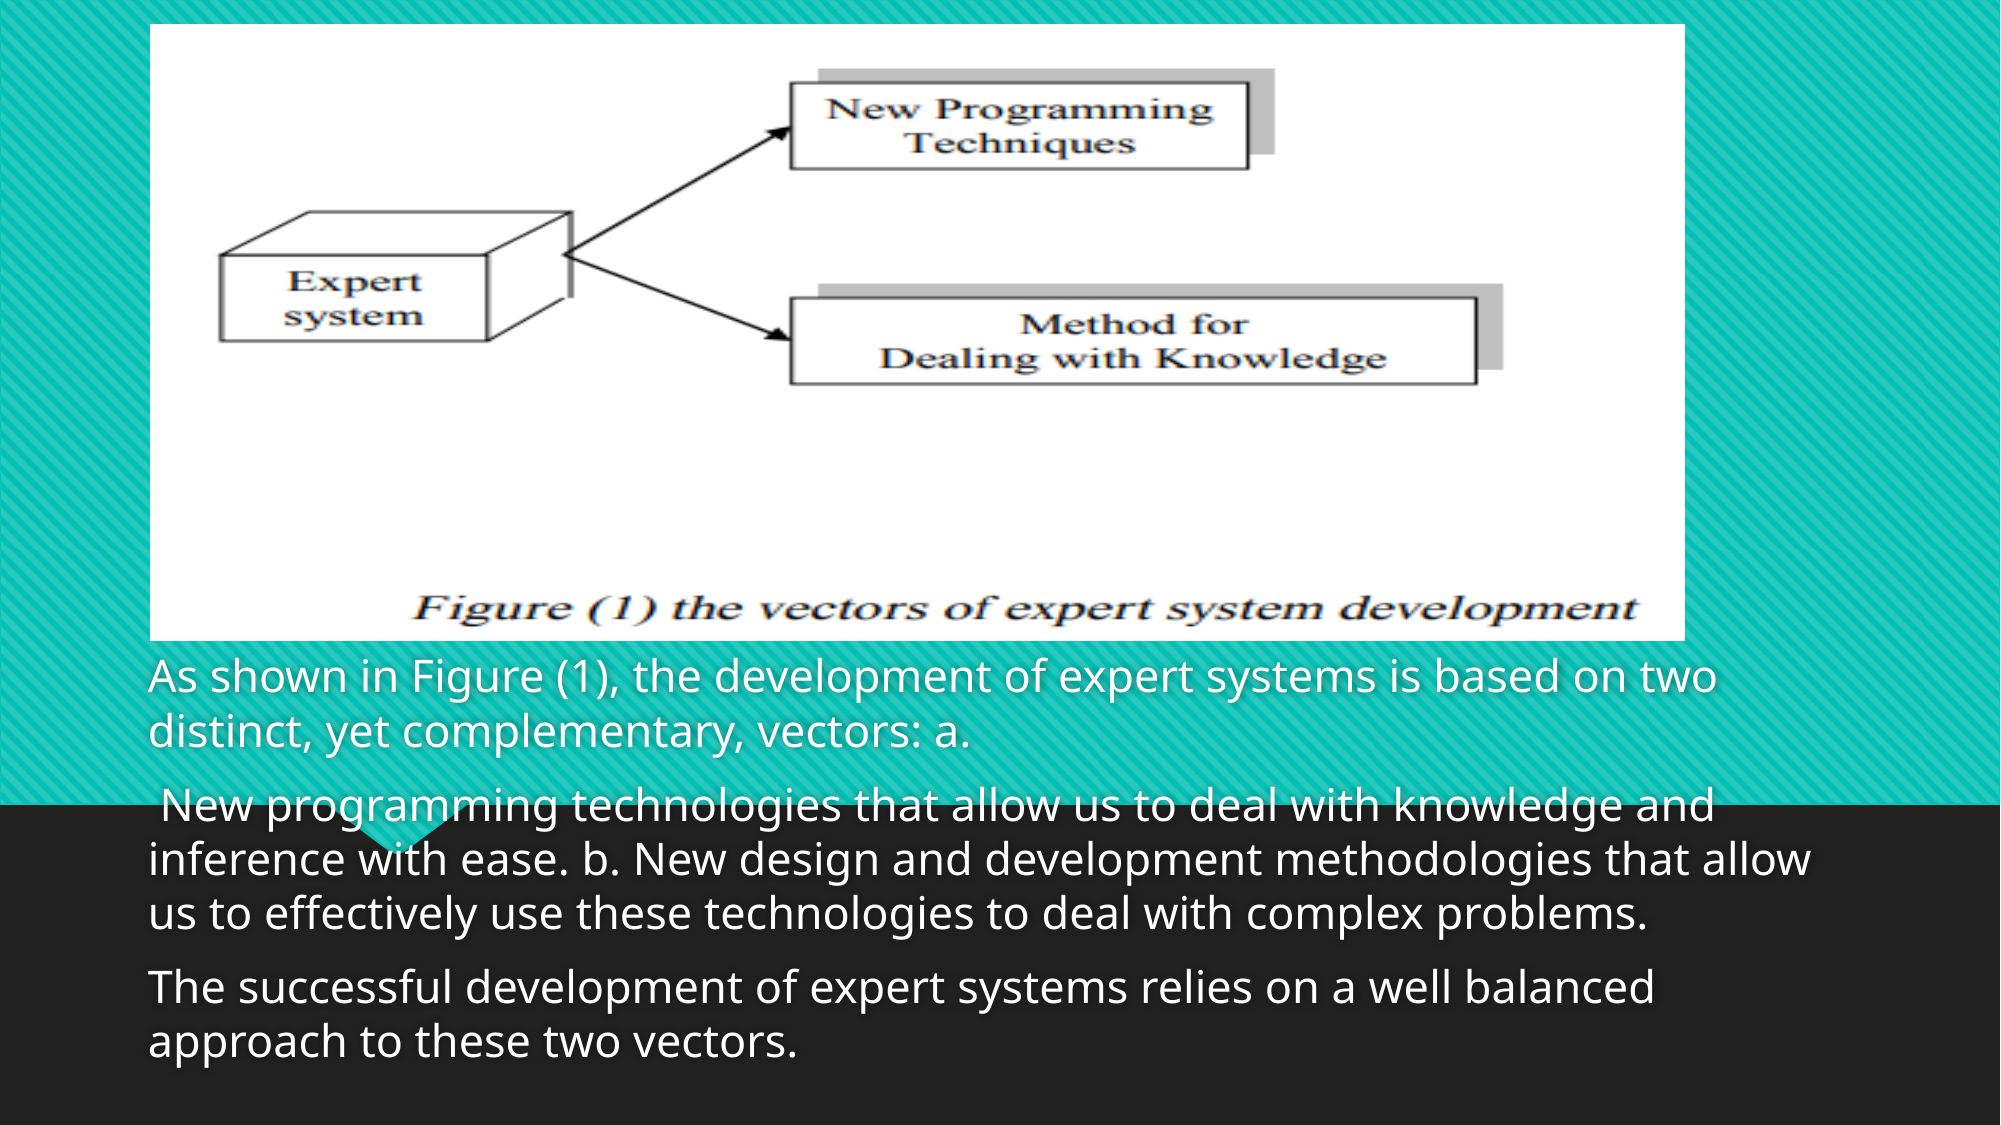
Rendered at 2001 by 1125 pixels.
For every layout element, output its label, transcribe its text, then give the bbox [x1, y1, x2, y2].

subtitle As shown in Figure (1), the development of expert systems is based on two distinct, yet complementary, vectors: a. New programming technologies that allow us to deal with knowledge and inference with ease. b. New design and development methodologies that allow us to effectively use these technologies to deal with complex problems. The successful development of expert systems relies on a well balanced approach to these two vectors. [132, 640, 1868, 1081]
picture [149, 24, 1685, 641]
